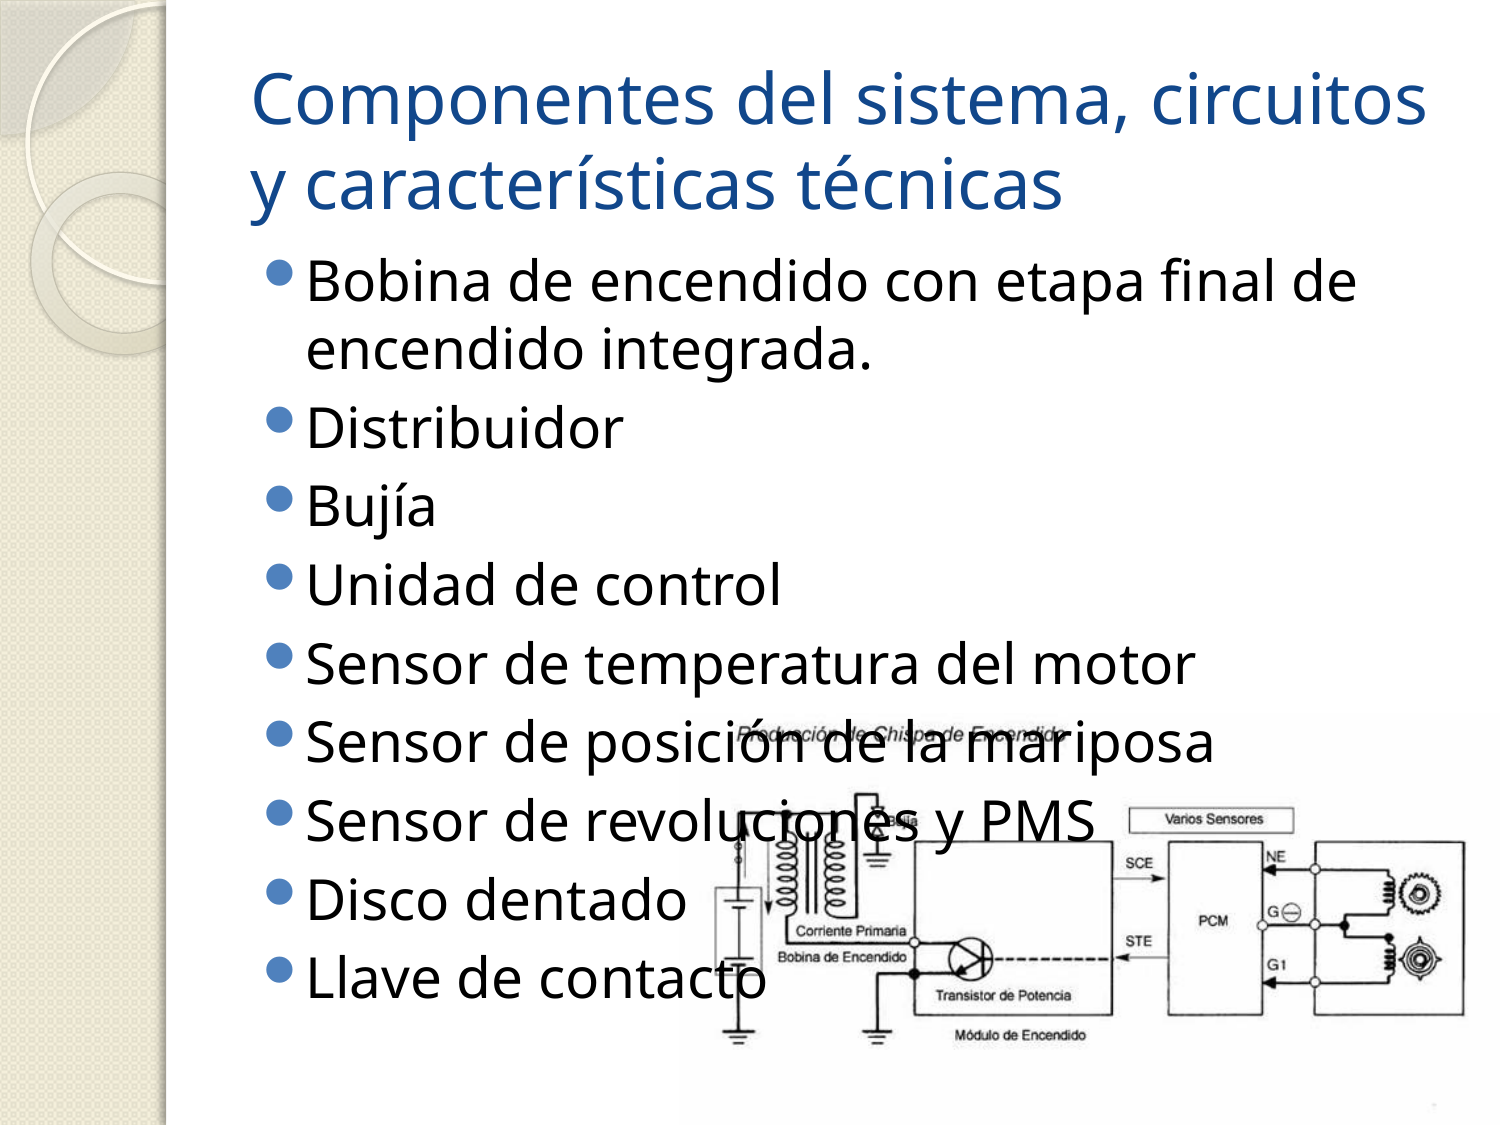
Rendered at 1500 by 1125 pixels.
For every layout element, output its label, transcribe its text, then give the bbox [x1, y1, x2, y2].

list Bobina de encendido con etapa final de encendido integrada. Distribuidor Bujía Unidad de control Sensor de temperatura del motor Sensor de posición de la mariposa Sensor de revoluciones y PMS Disco dentado Llave de contacto [235, 237, 1466, 1025]
picture [679, 713, 1500, 1125]
title Componentes del sistema, circuitos y características técnicas [235, 45, 1466, 233]
